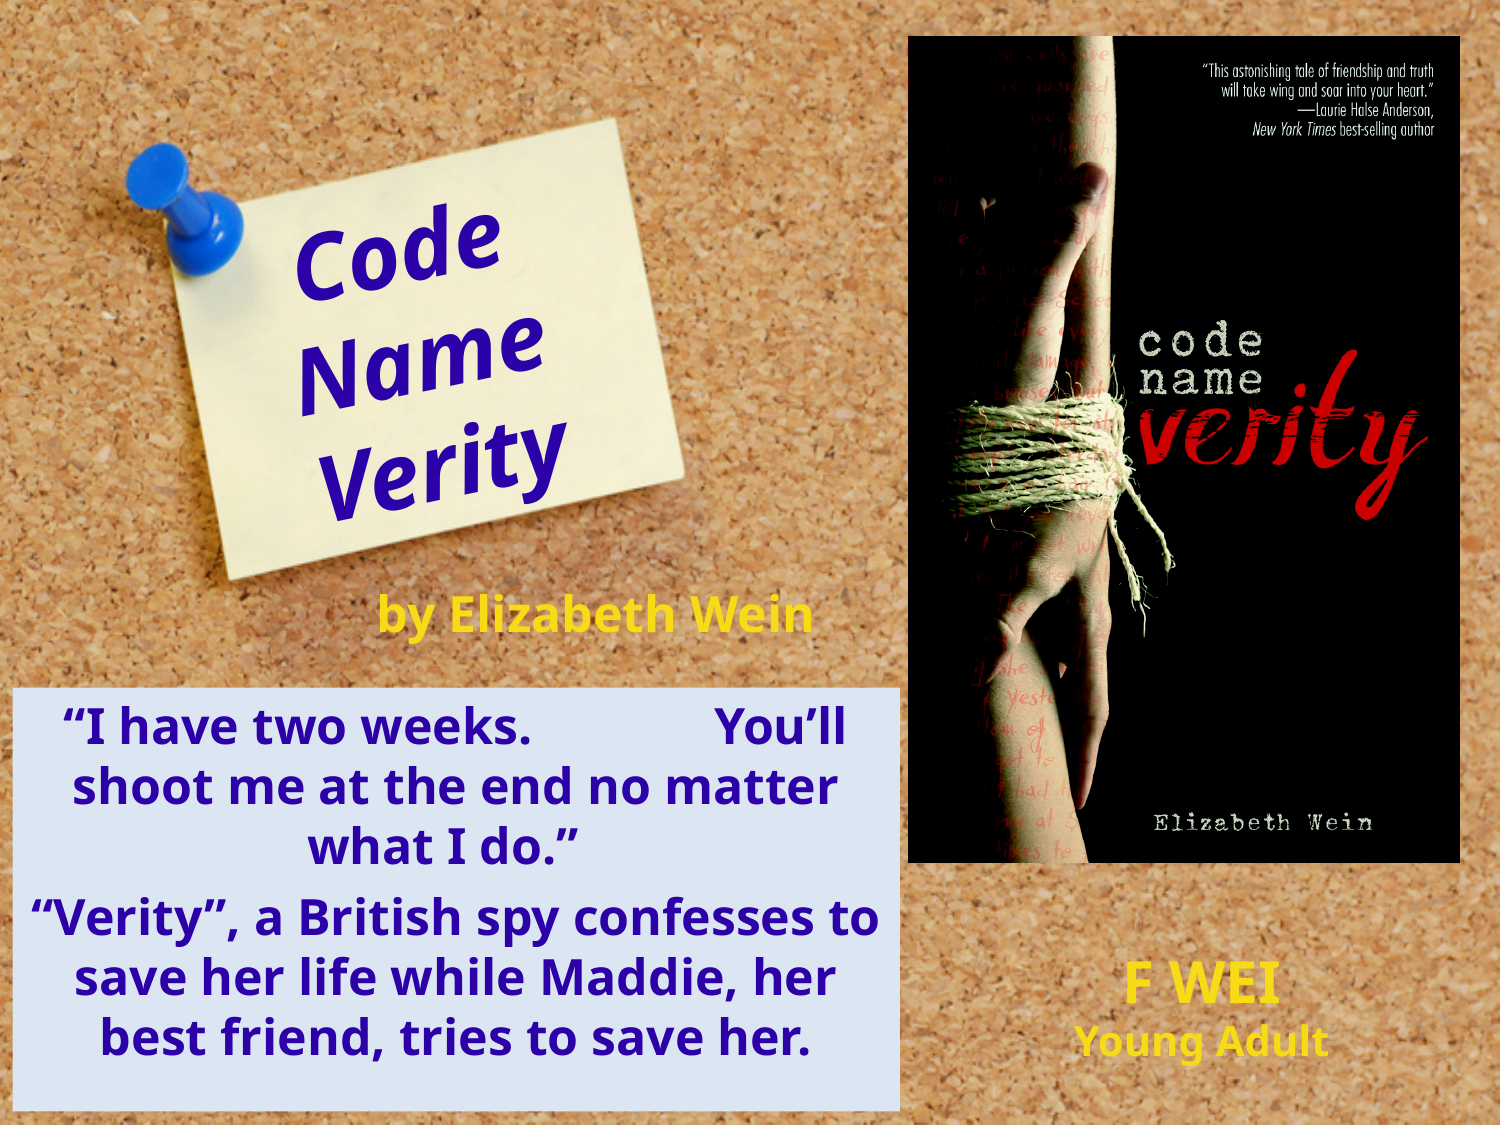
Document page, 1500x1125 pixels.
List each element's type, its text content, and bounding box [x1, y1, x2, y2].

list “I have two weeks. You’ll shoot me at the end no matter what I do.” “Verity”, a British spy confesses to save her life while Maddie, her best friend, tries to save her. [12, 687, 900, 1112]
picture [0, 0, 1500, 1125]
text_box F WEI Young Adult [1032, 937, 1371, 1073]
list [908, 36, 1460, 863]
title Code Name Verity [162, 162, 676, 548]
text_box by Elizabeth Wein [276, 574, 903, 650]
